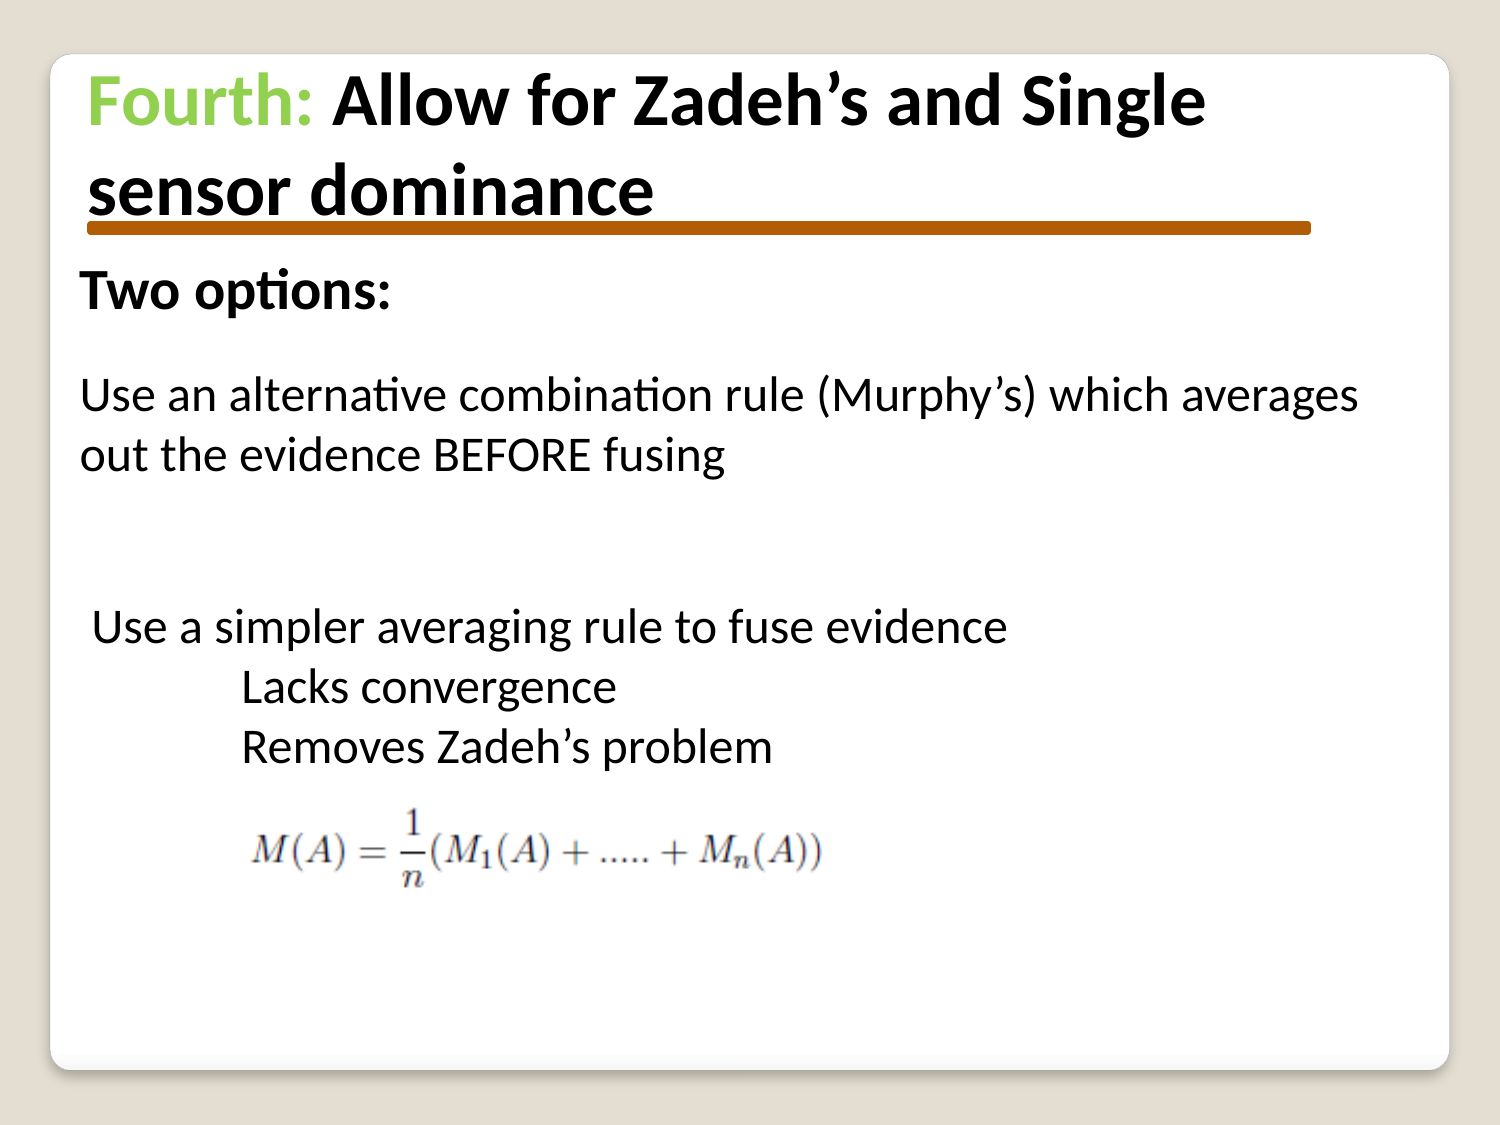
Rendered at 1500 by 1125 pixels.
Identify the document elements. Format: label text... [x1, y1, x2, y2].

text_box Use an alternative combination rule (Murphy’s) which averages out the evidence BEFORE fusing [64, 353, 1436, 489]
picture [159, 774, 916, 918]
text_box [87, 221, 1311, 235]
text_box Two options: [64, 243, 1436, 329]
text_box Use a simpler averaging rule to fuse evidence Lacks convergence Removes Zadeh’s problem [76, 586, 1448, 781]
text_box Fourth: Allow for Zadeh’s and Single sensor dominance [72, 42, 1444, 238]
